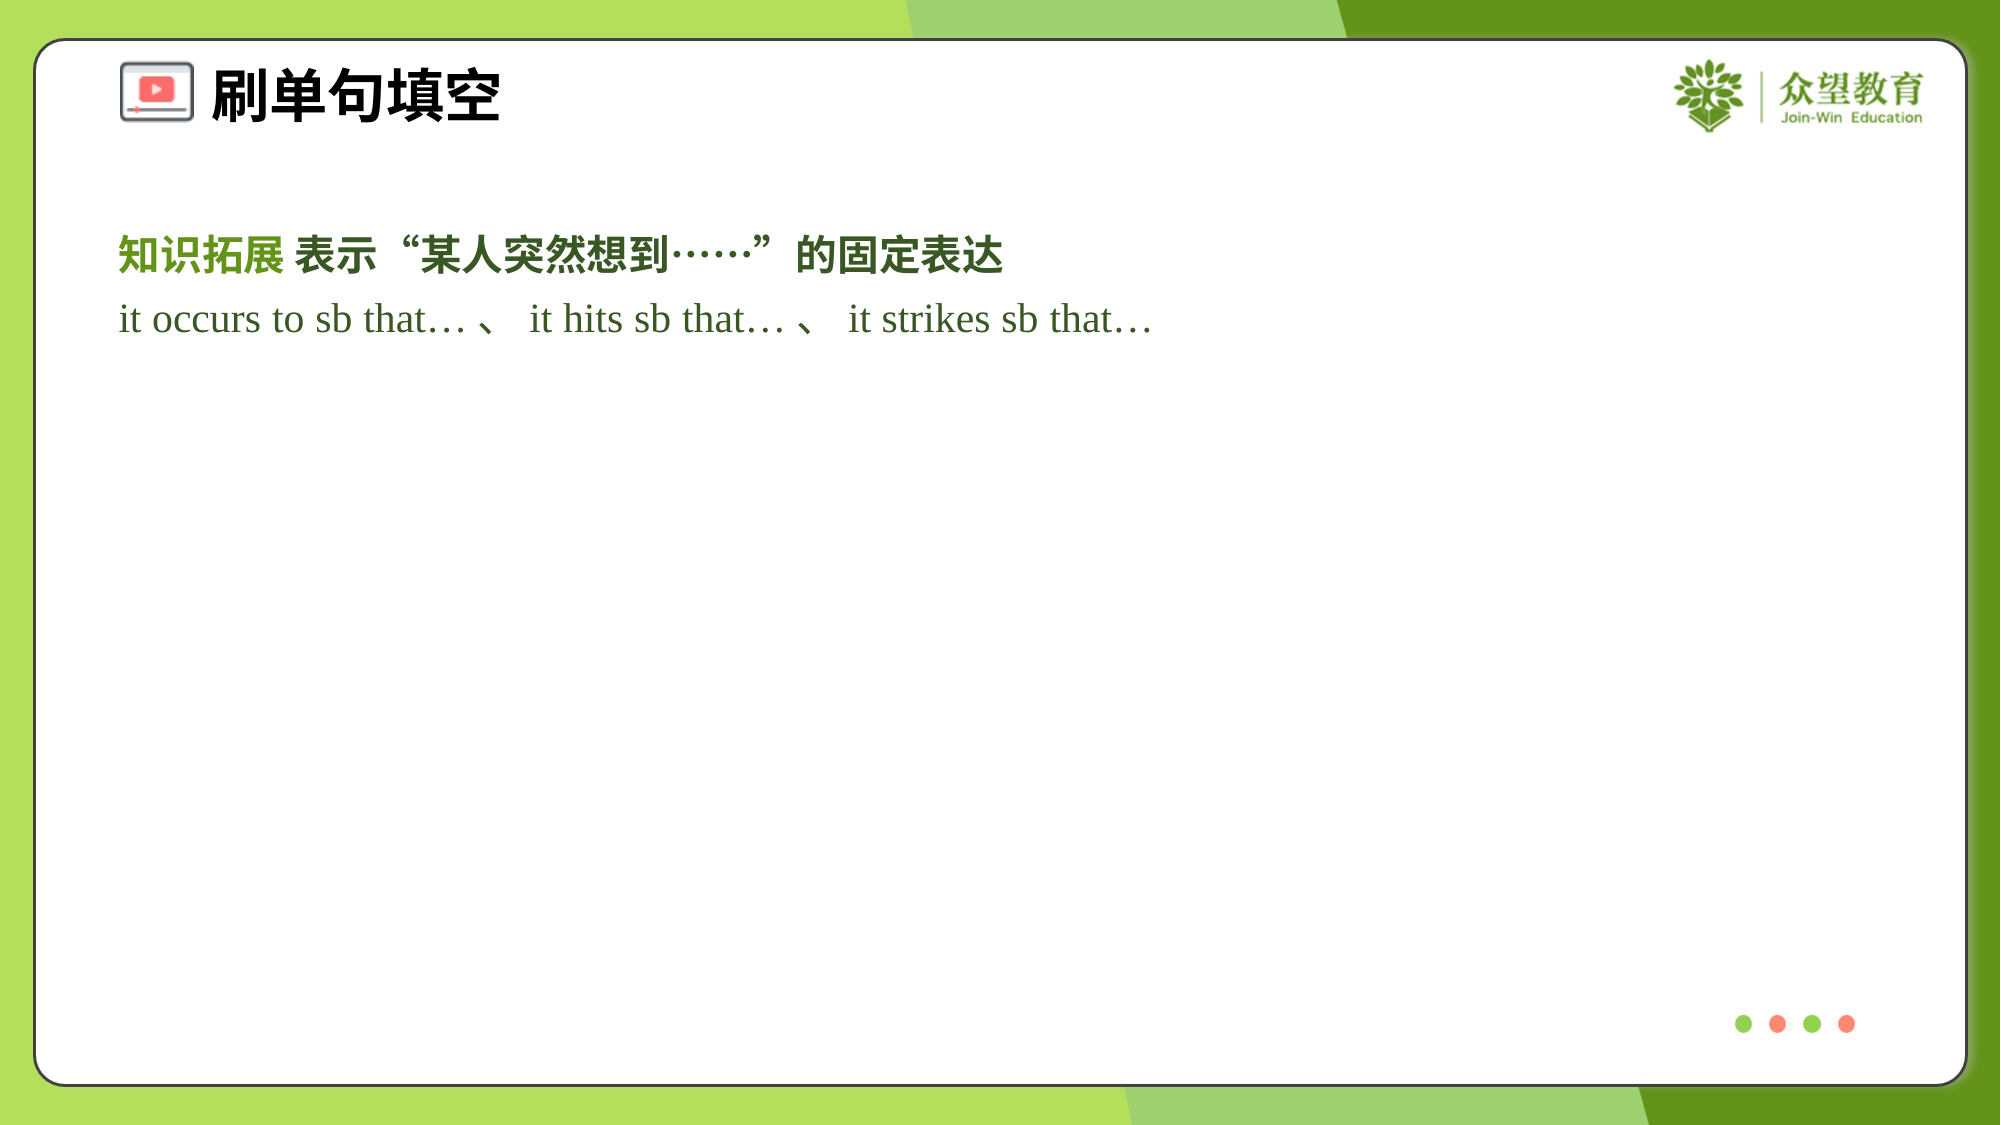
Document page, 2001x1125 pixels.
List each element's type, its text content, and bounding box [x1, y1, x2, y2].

text_box 知识拓展 表示“某人突然想到……”的固定表达 it occurs to sb that…、it hits sb that…、it strikes sb that… [118, 215, 1883, 466]
picture [0, 0, 2000, 1125]
